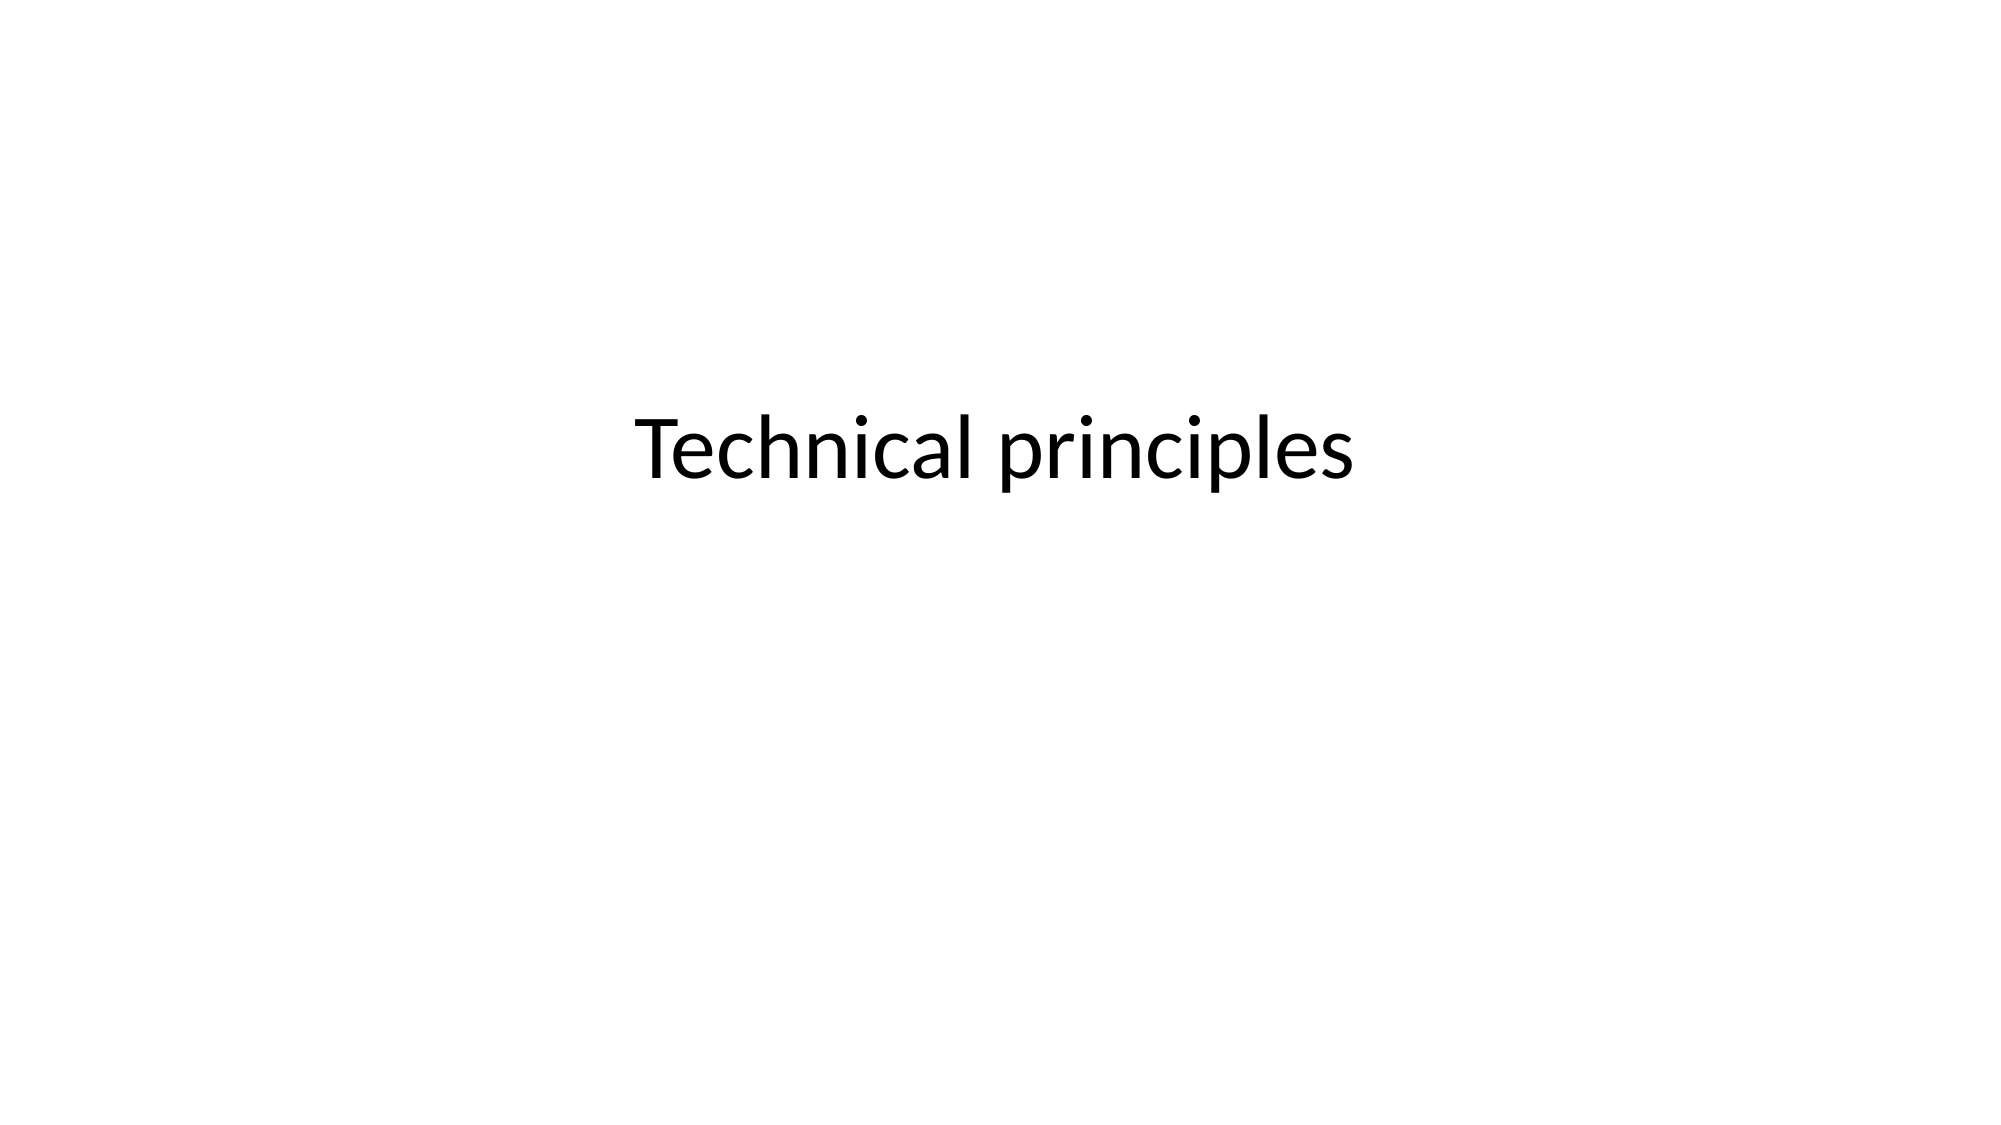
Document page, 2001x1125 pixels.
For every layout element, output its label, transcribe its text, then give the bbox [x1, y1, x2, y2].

title Technical principles [133, 339, 1858, 558]
